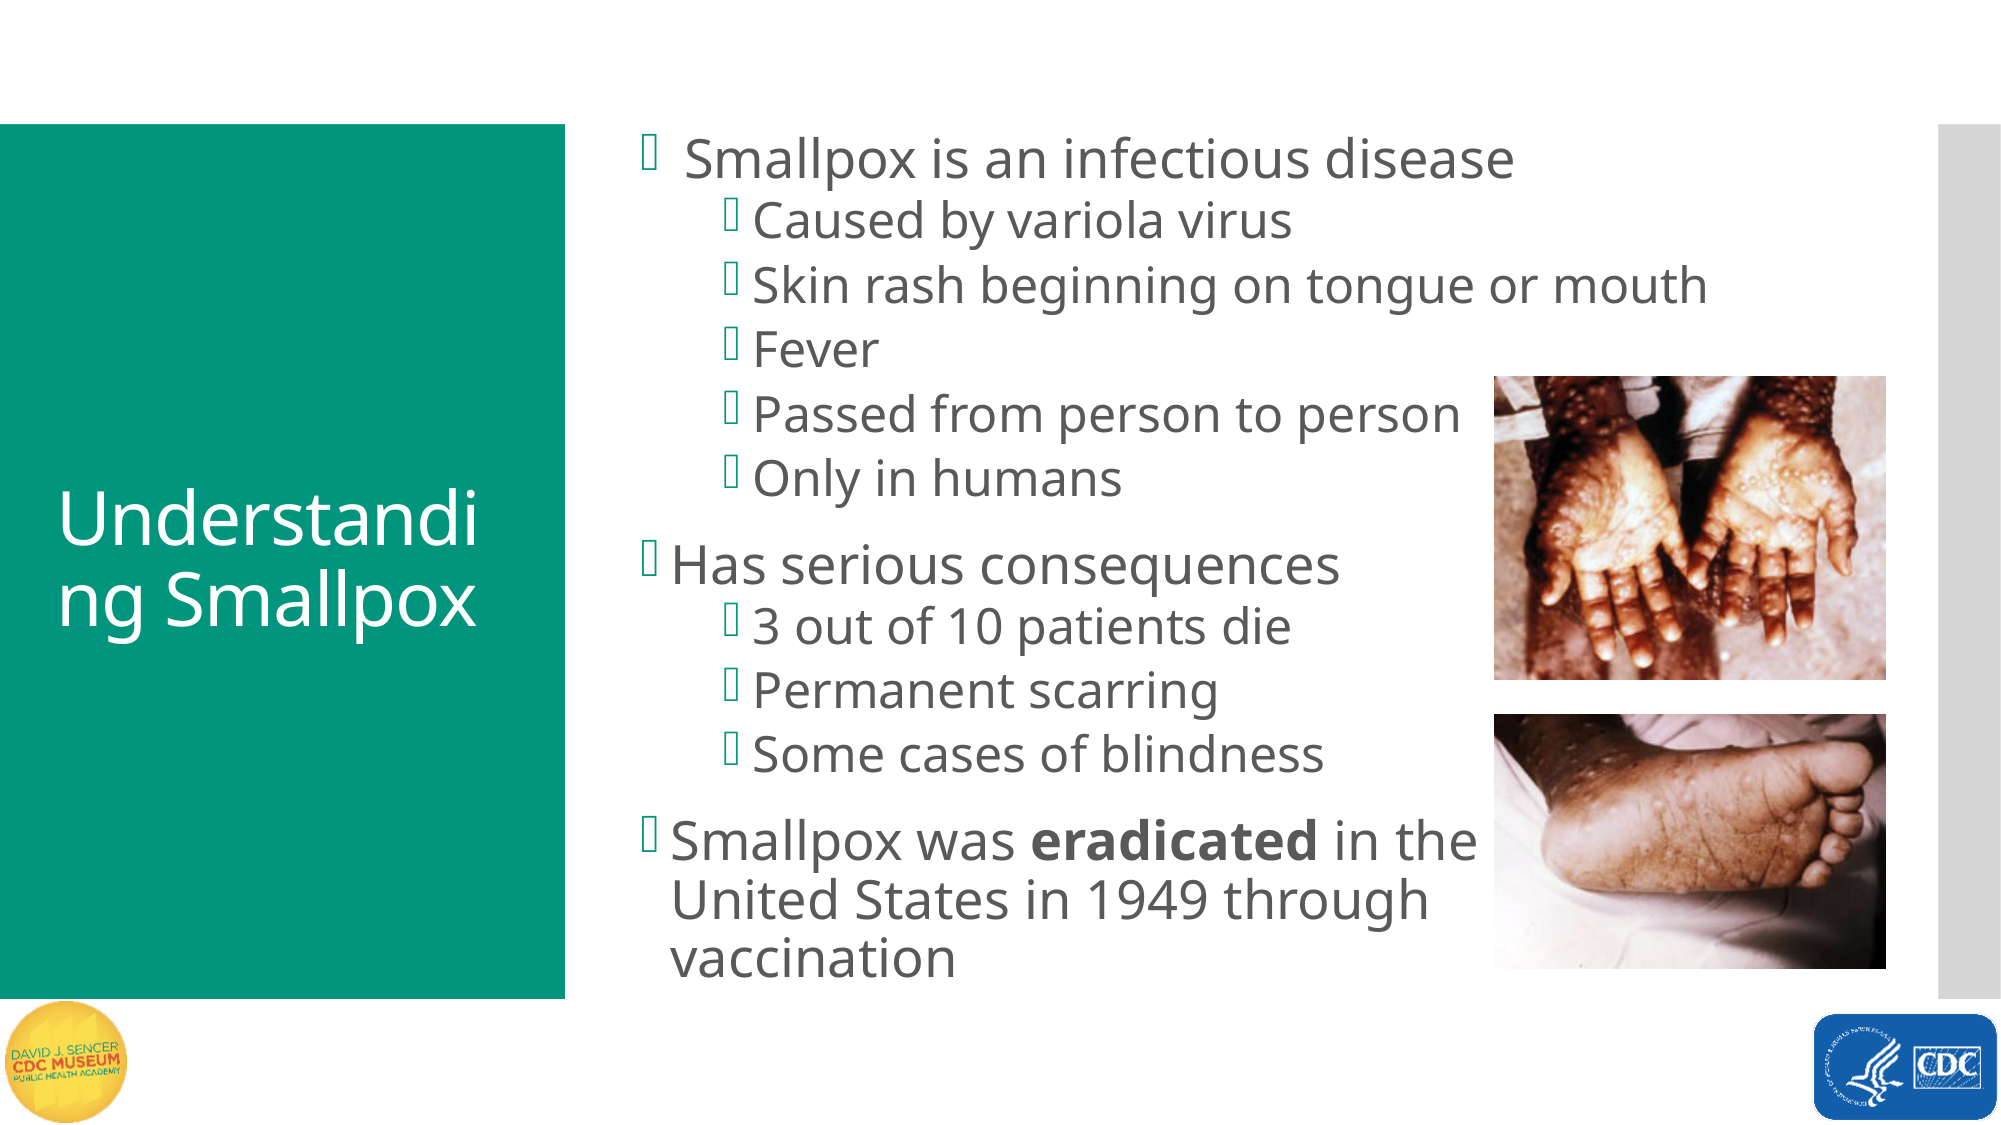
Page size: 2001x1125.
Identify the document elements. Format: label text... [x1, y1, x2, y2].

picture [1494, 376, 1886, 680]
picture [1801, 1006, 2000, 1125]
picture [1494, 714, 1886, 970]
text_box [0, 124, 566, 1000]
text_box [1937, 124, 2000, 1000]
picture [4, 1001, 127, 1123]
list Smallpox is an infectious disease Caused by variola virus Skin rash beginning on tongue or mouth Fever Passed from person to person Only in humans Has serious consequences 3 out of 10 patients die Permanent scarring Some cases of blindness Smallpox was eradicated in the United States in 1949 through vaccination [625, 124, 1821, 1053]
title Understanding Smallpox [41, 184, 525, 940]
